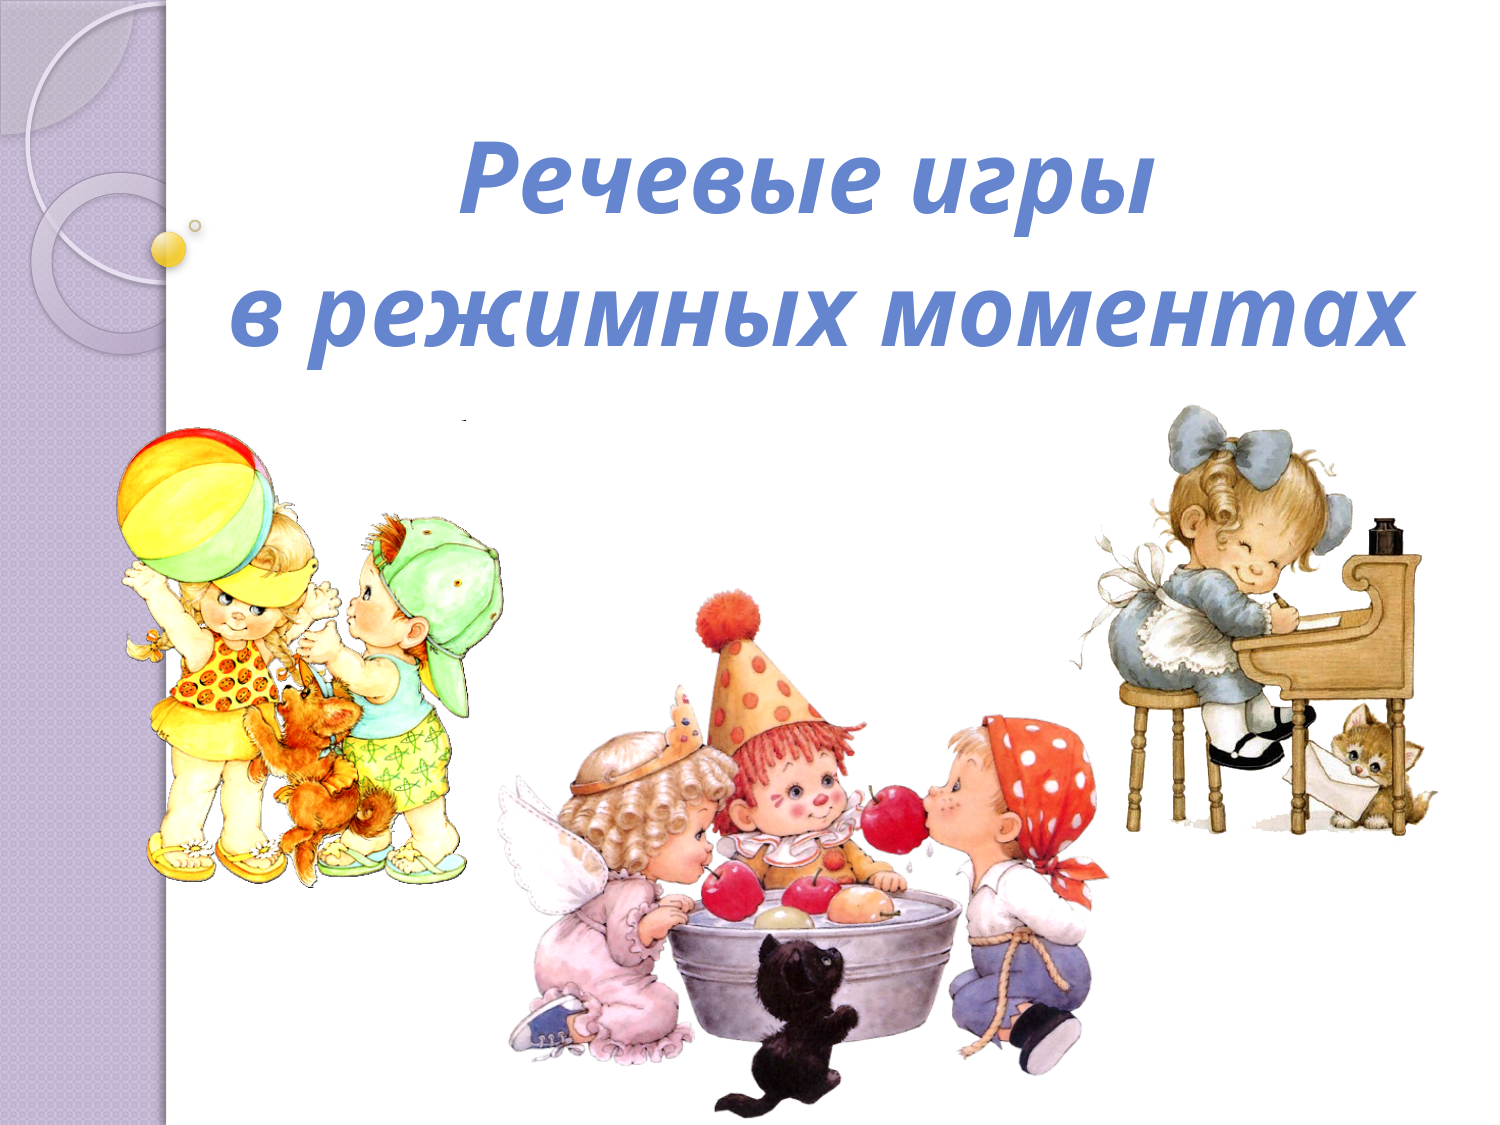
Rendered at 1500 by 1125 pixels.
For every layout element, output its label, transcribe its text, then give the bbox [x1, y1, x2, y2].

subtitle Речевые игры в режимных моментах [206, 113, 1431, 442]
picture [88, 396, 1450, 1125]
